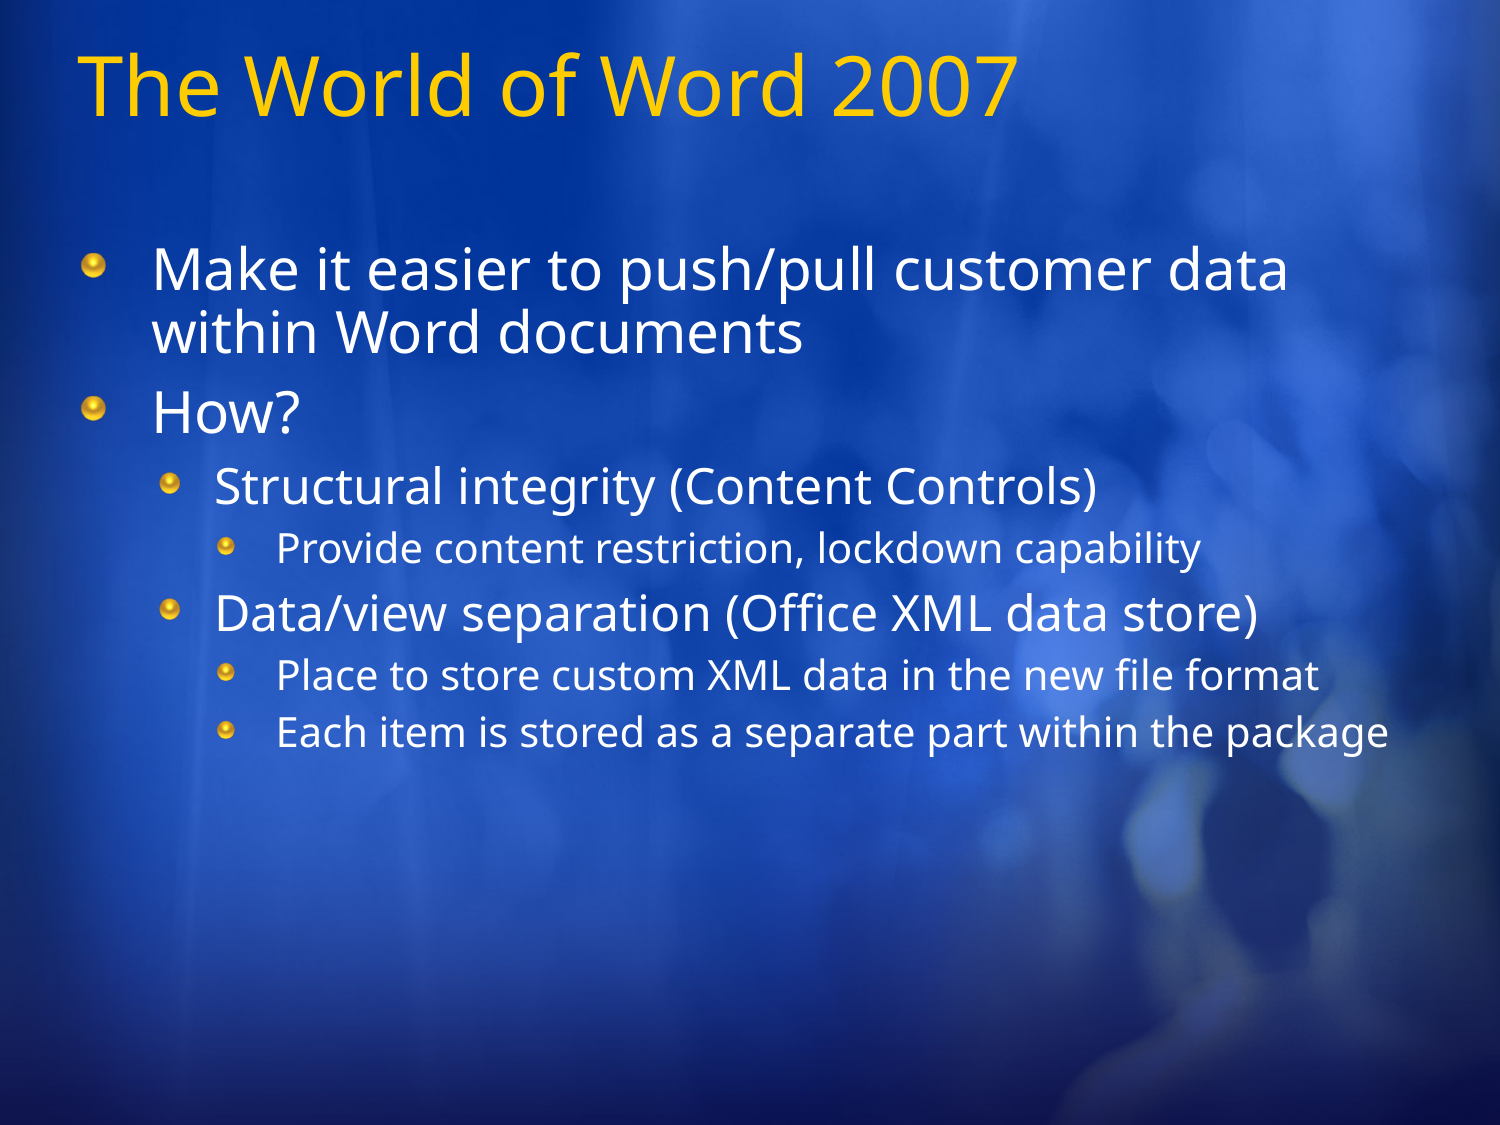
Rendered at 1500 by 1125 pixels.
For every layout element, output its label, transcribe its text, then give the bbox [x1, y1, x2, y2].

list Make it easier to push/pull customer data within Word documents How? Structural integrity (Content Controls) Provide content restriction, lockdown capability Data/view separation (Office XML data store) Place to store custom XML data in the new file format Each item is stored as a separate part within the package [62, 232, 1443, 783]
picture [0, 0, 1500, 1125]
title The World of Word 2007 [62, 37, 1438, 143]
